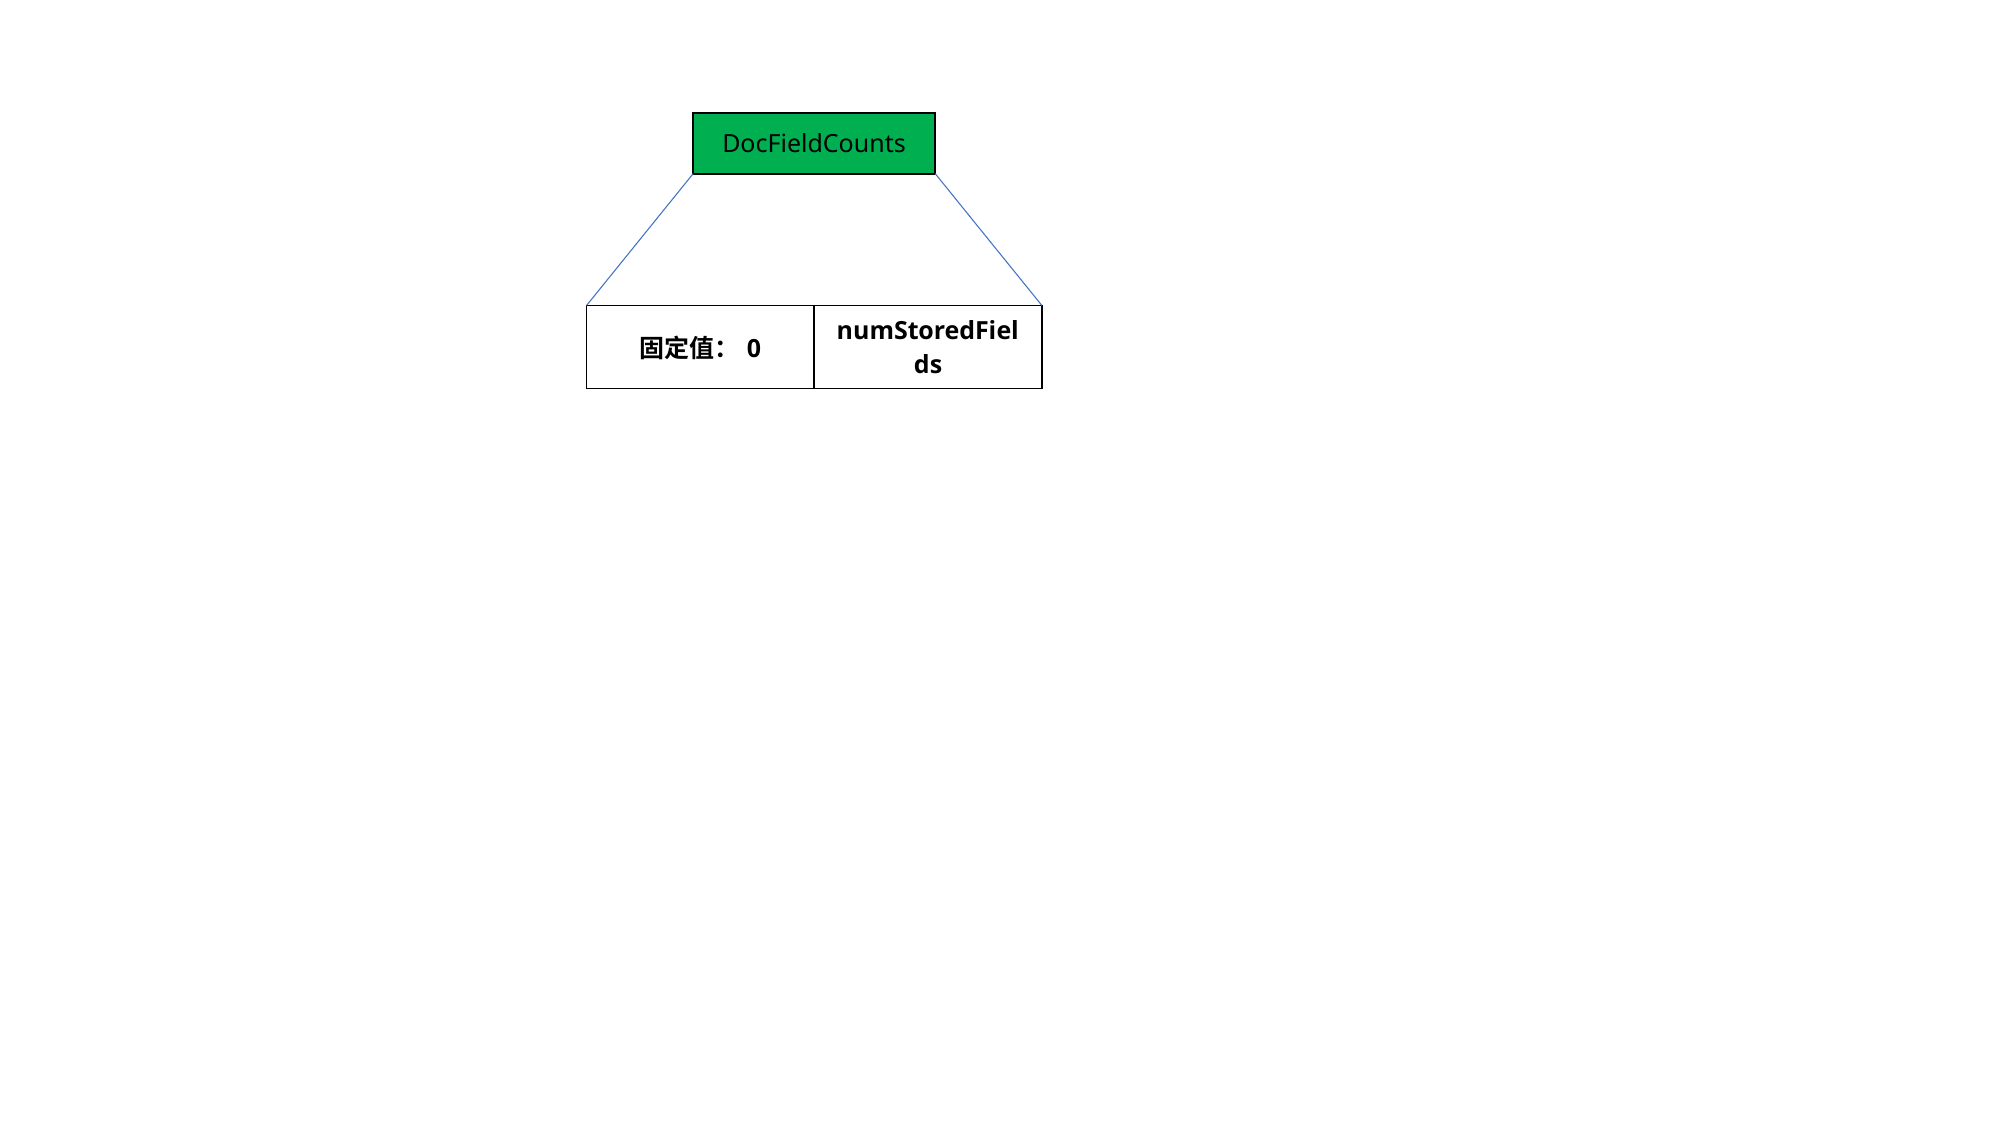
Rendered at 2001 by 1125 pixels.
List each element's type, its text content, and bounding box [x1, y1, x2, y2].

table_header numStoredFields [815, 306, 1041, 388]
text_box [935, 173, 1042, 306]
table_header DocFieldCounts [694, 114, 934, 173]
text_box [586, 173, 694, 306]
table_header 固定值：0 [587, 306, 813, 388]
